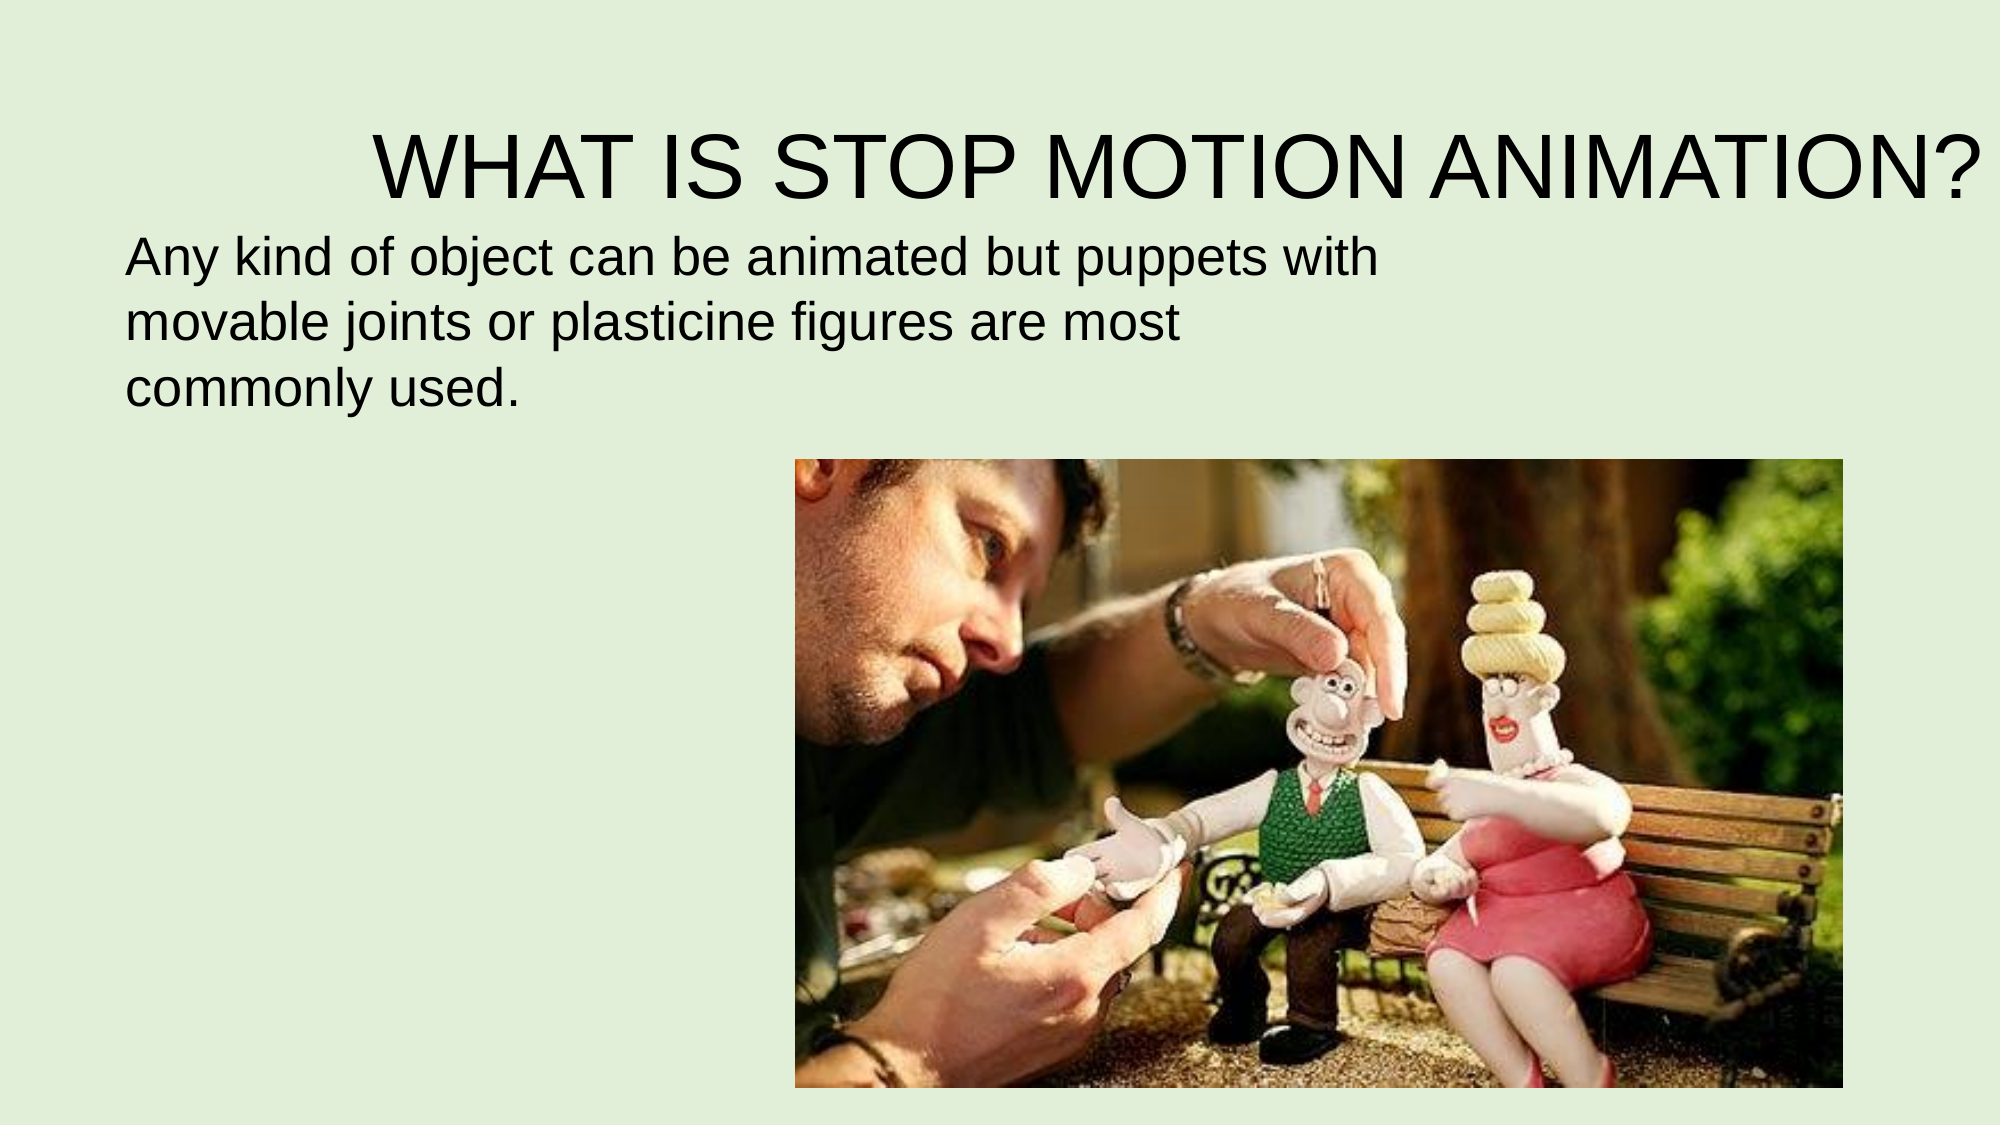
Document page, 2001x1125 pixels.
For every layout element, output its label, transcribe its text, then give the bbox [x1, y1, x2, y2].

text_box Any kind of object can be animated but puppets with movable joints or plasticine figures are most commonly used. [110, 214, 1456, 485]
picture [795, 458, 1843, 1088]
title WHAT IS STOP MOTION ANIMATION? [0, 59, 2000, 278]
